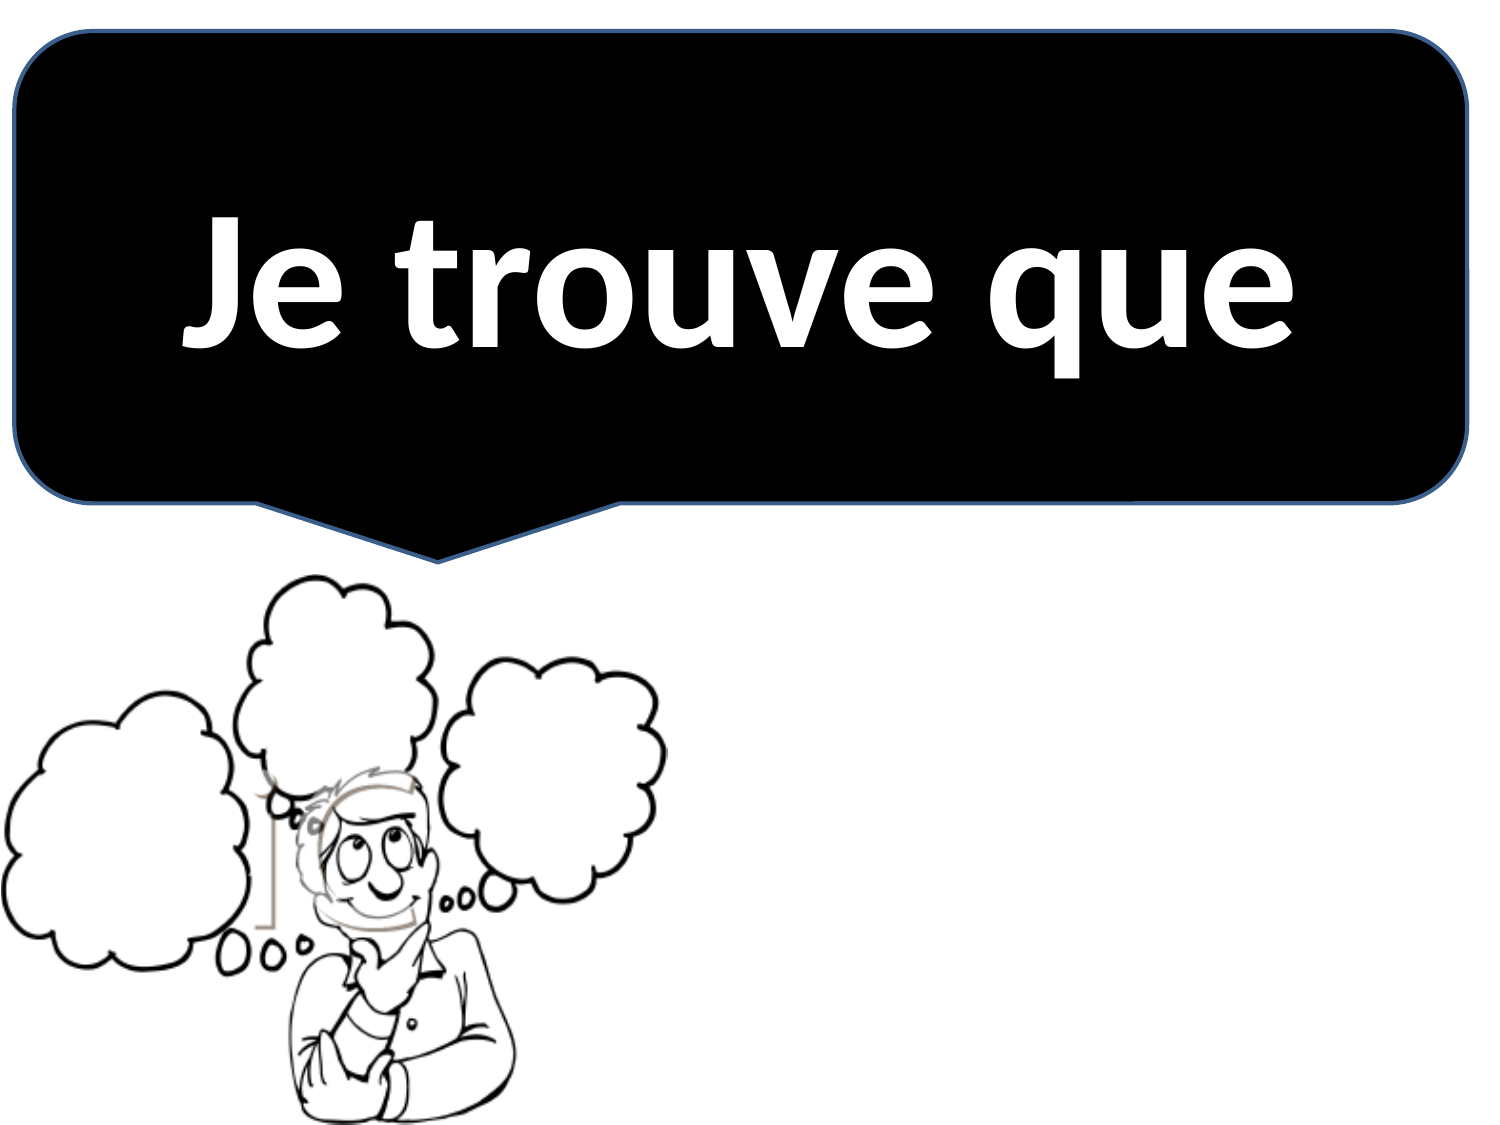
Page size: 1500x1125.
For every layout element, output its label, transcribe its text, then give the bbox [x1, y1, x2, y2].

picture [1, 573, 668, 1125]
text_box Je trouve que [12, 28, 1470, 565]
